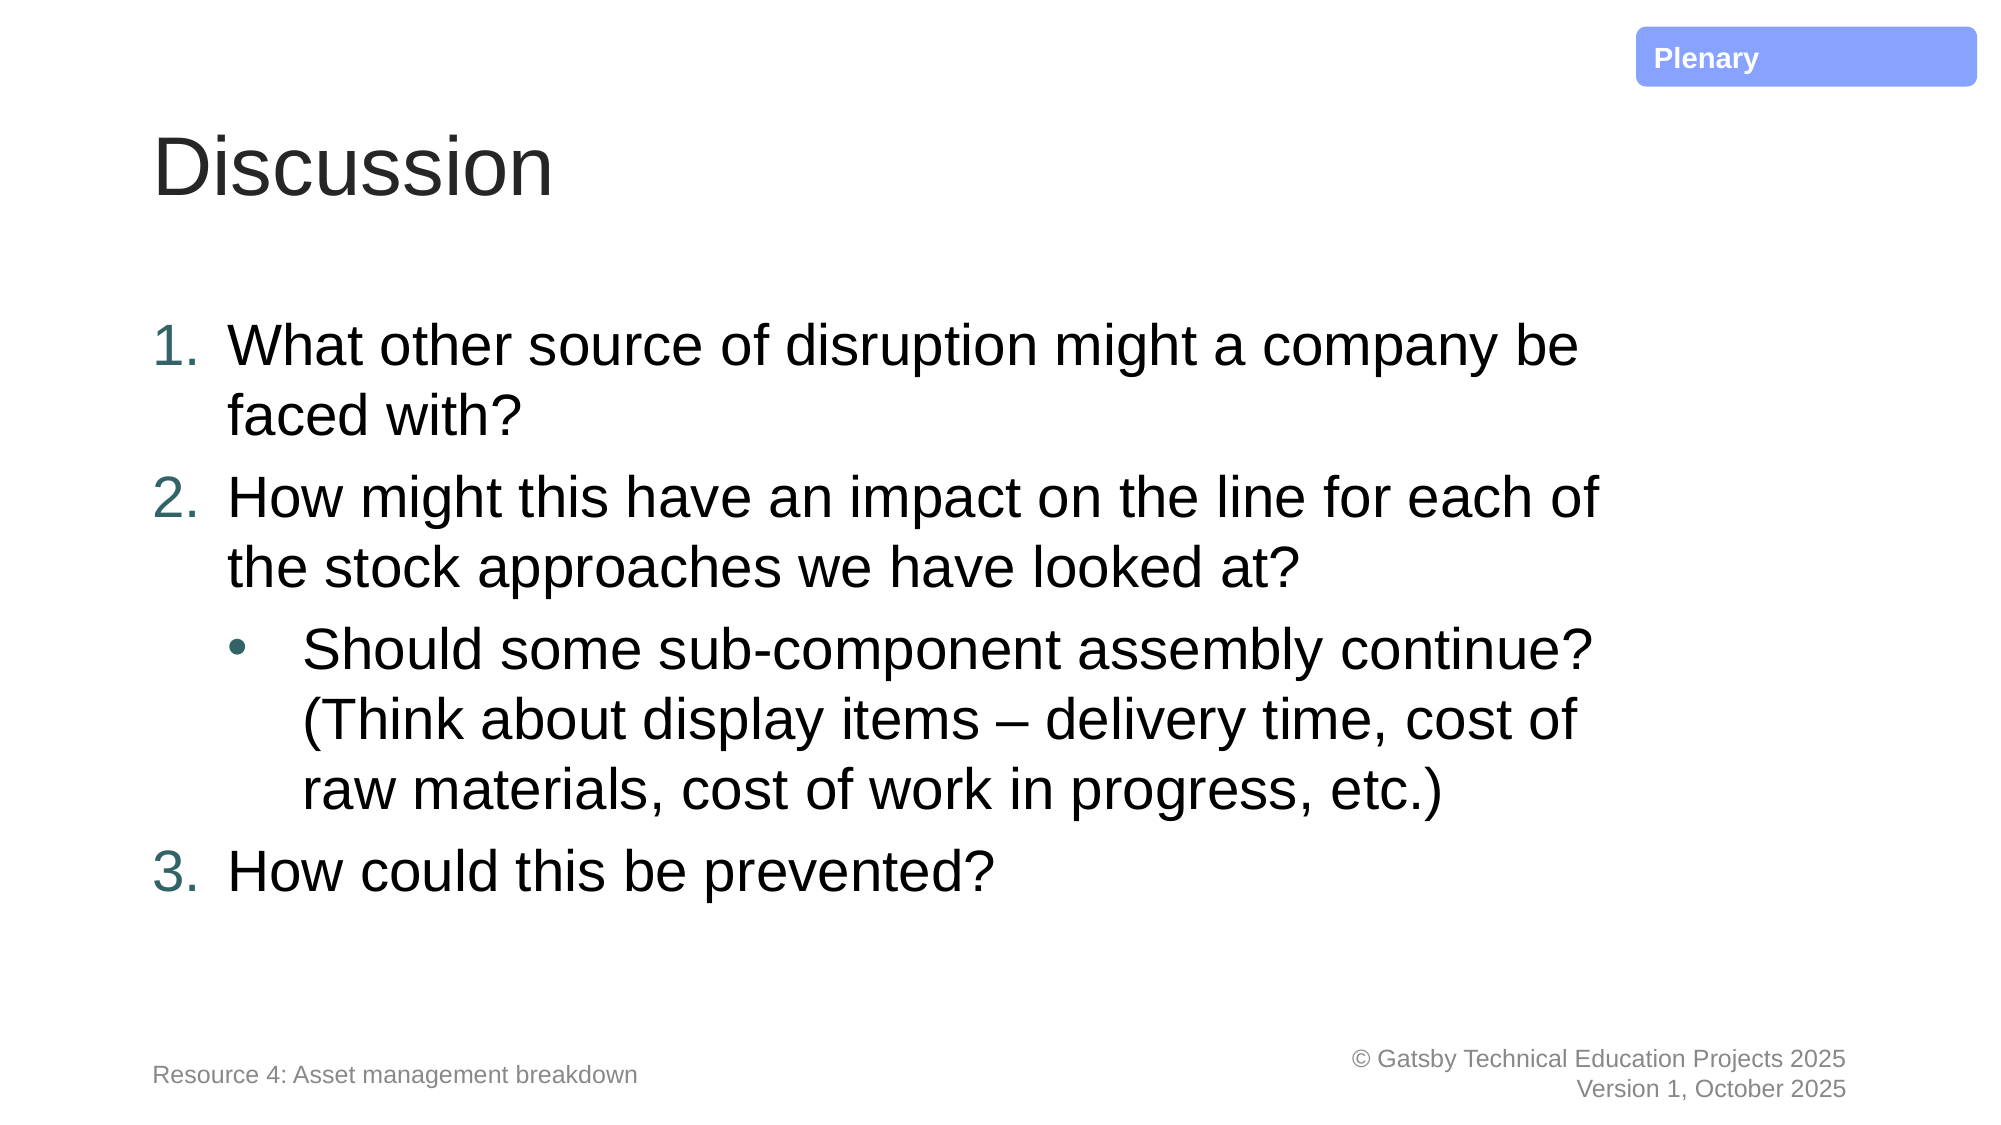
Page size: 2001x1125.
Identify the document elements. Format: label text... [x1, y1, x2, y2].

title Discussion [137, 59, 1863, 278]
list Resource 4: Asset management breakdown [137, 1042, 829, 1103]
text_box Plenary [1636, 26, 1978, 87]
list What other source of disruption might a company be faced with? How might this have an impact on the line for each of the stock approaches we have looked at? Should some sub-component assembly continue? (Think about display items – delivery time, cost of raw materials, cost of work in progress, etc.) How could this be prevented? [137, 299, 1638, 1014]
